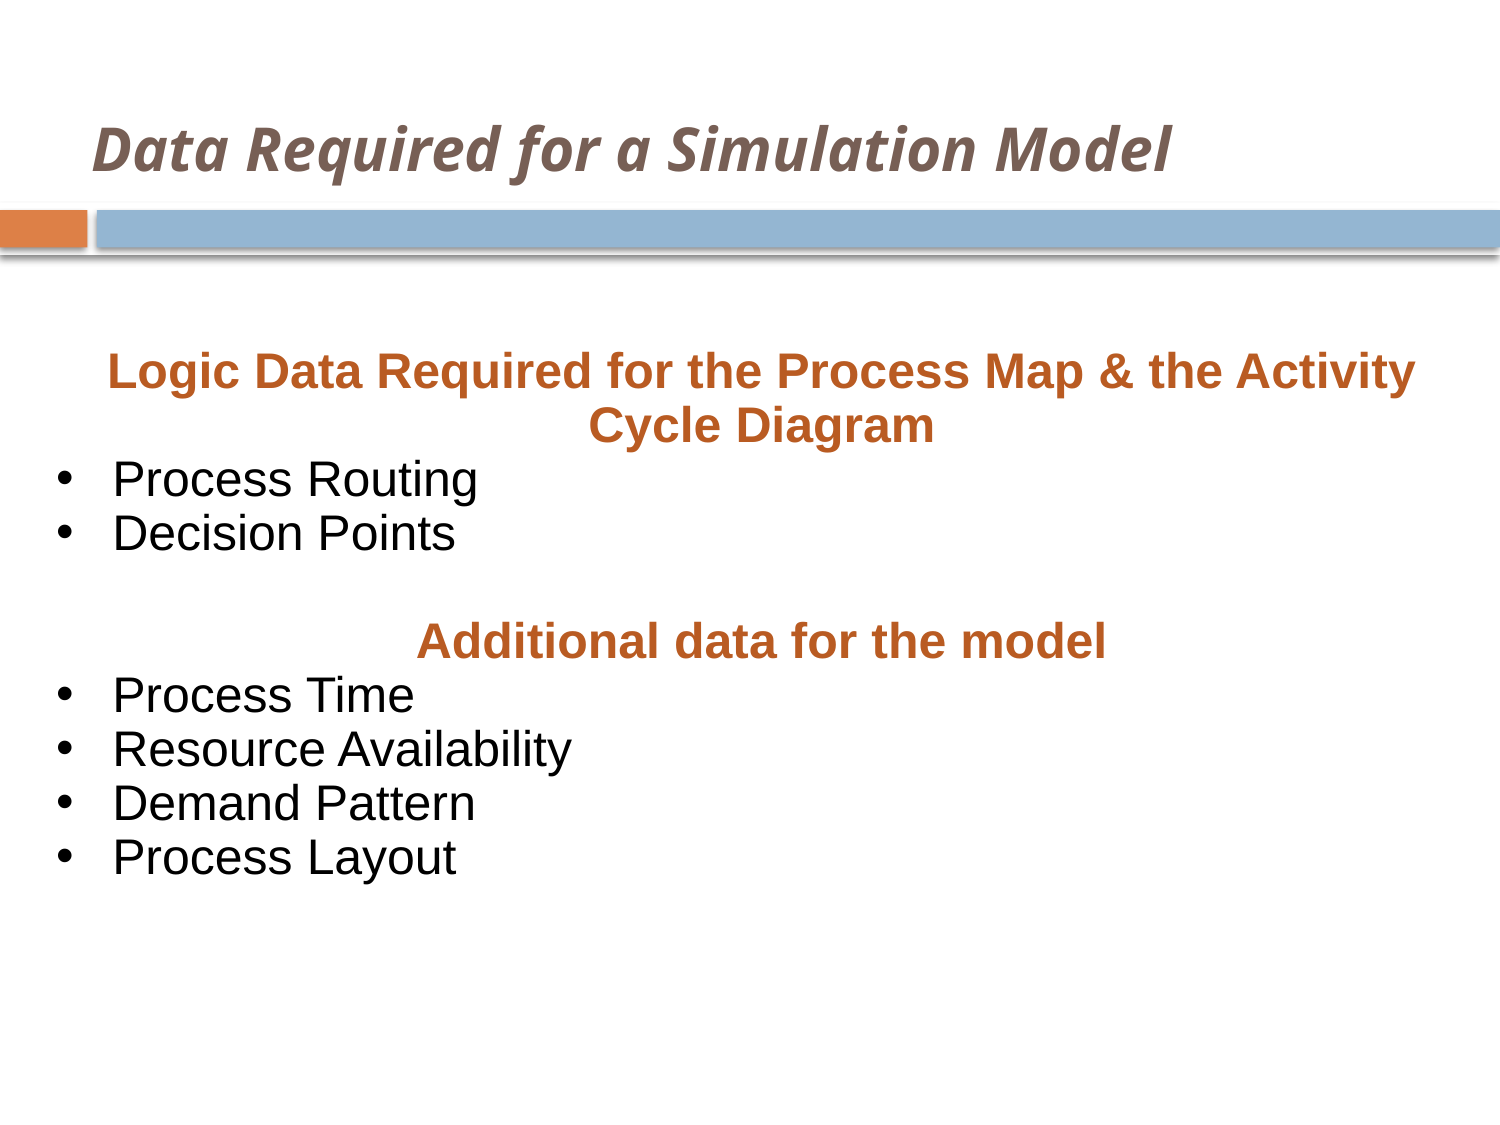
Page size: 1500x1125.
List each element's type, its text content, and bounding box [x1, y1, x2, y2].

title Data Required for a Simulation Model [76, 90, 1352, 213]
text_box Logic Data Required for the Process Map & the Activity Cycle Diagram Process Routing Decision Points Additional data for the model Process Time Resource Availability Demand Pattern Process Layout [41, 338, 1483, 947]
